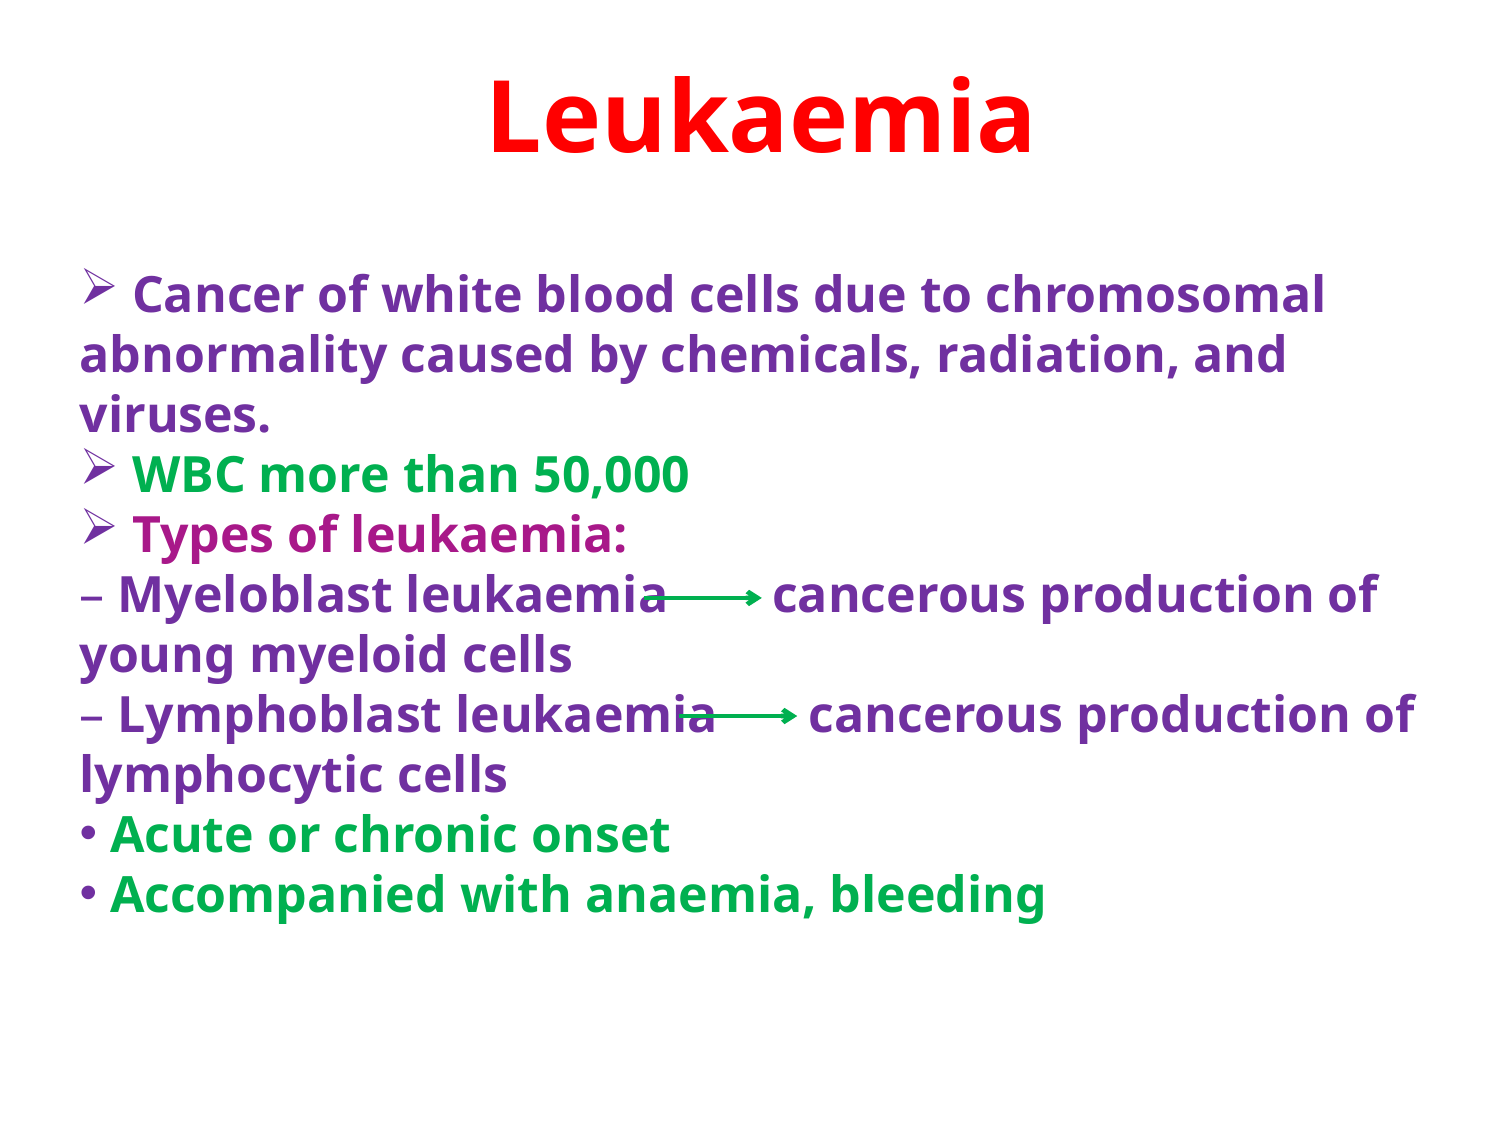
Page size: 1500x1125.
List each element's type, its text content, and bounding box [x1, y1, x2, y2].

text_box Leukaemia Cancer of white blood cells due to chromosomal abnormality caused by chemicals, radiation, and viruses. WBC more than 50,000 Types of leukaemia: – Myeloblast leukaemia cancerous production of young myeloid cells – Lymphoblast leukaemia cancerous production of lymphocytic cells Acute or chronic onset Accompanied with anaemia, bleeding [64, 0, 1459, 930]
